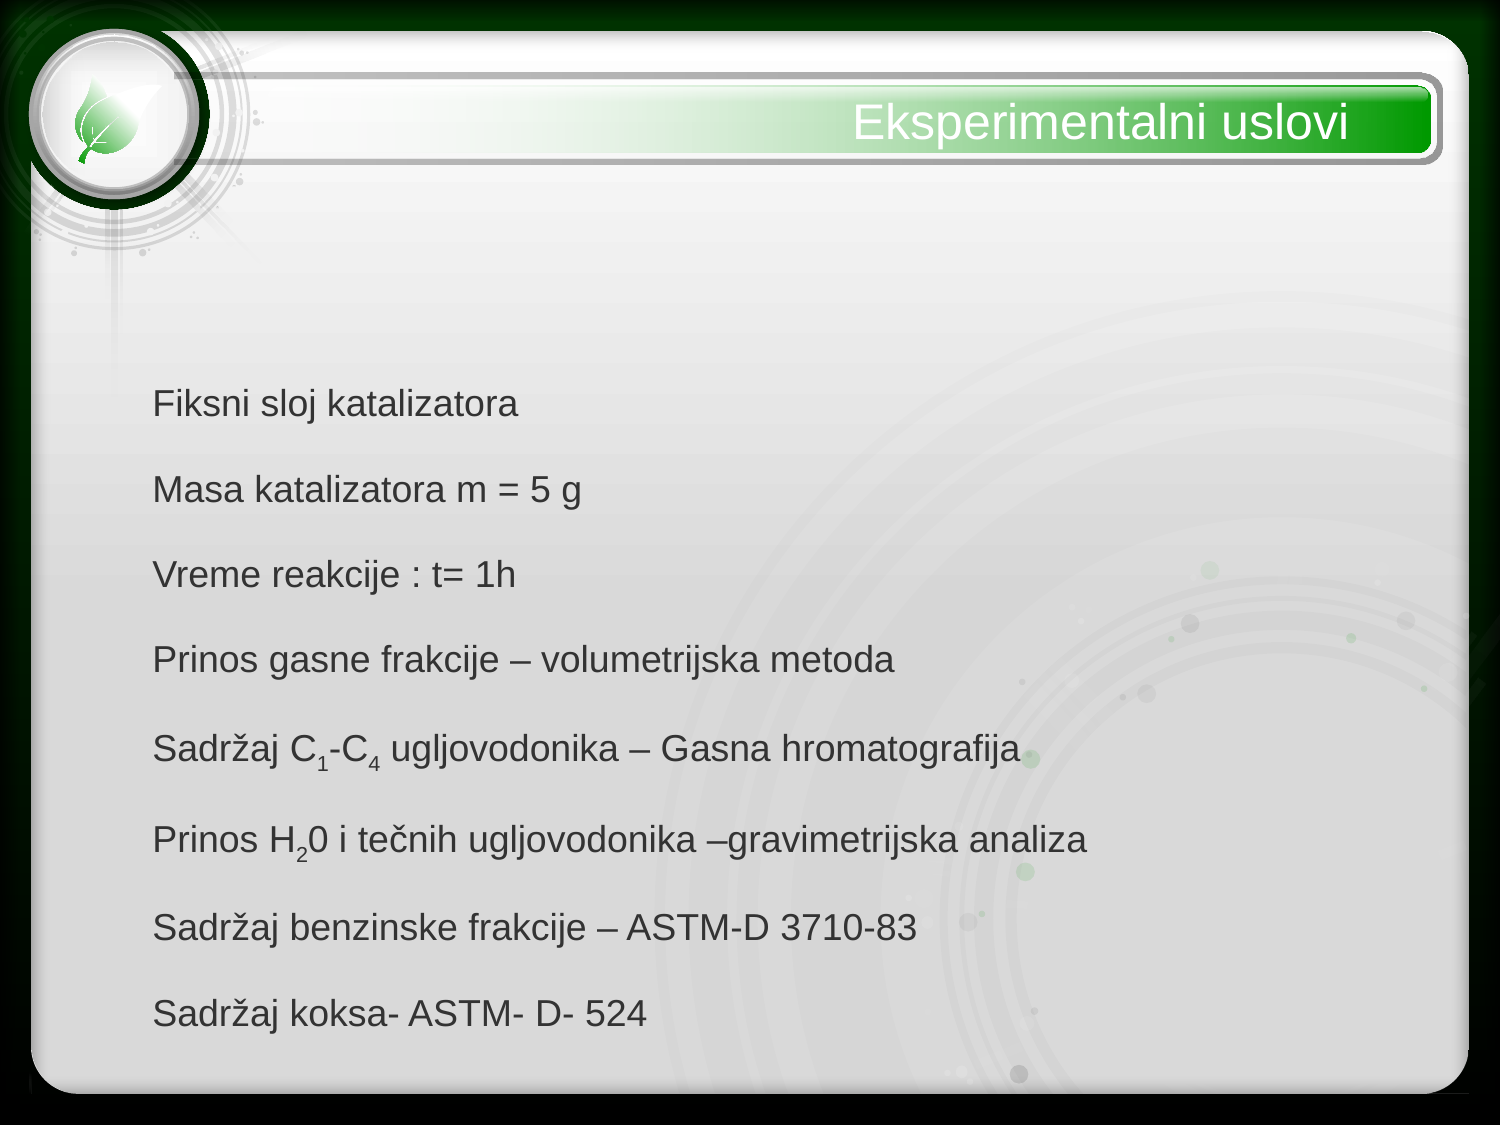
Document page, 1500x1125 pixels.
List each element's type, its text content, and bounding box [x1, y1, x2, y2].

title Eksperimentalni uslovi [837, 111, 1458, 188]
list Fiksni sloj katalizatora Masa katalizatora m = 5 g Vreme reakcije : t= 1h Prinos gasne frakcije – volumetrijska metoda Sadržaj C1-C4 ugljovodonika – Gasna hromatografija Prinos H20 i tečnih ugljovodonika –gravimetrijska analiza Sadržaj benzinske frakcije – ASTM-D 3710-83 Sadržaj koksa- ASTM- D- 524 [137, 374, 1412, 1063]
